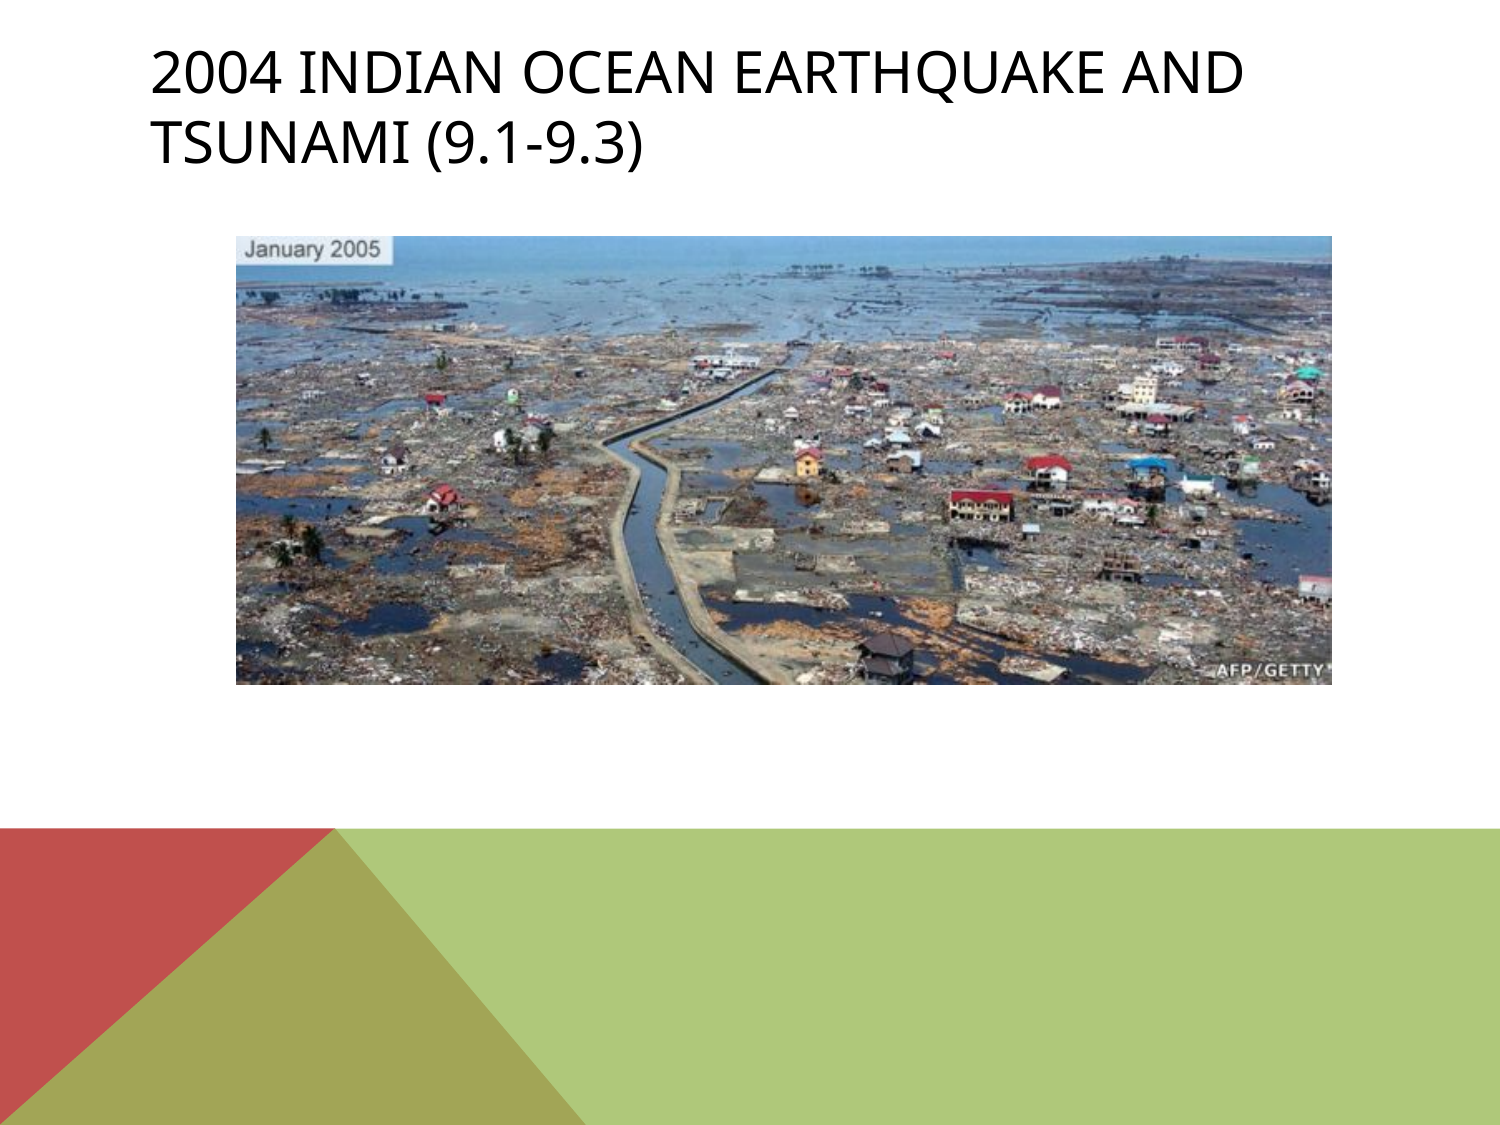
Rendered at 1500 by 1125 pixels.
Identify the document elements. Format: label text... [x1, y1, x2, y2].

title 2004 Indian Ocean earthquake and tsunami (9.1-9.3) [135, 60, 1369, 150]
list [235, 236, 1333, 686]
